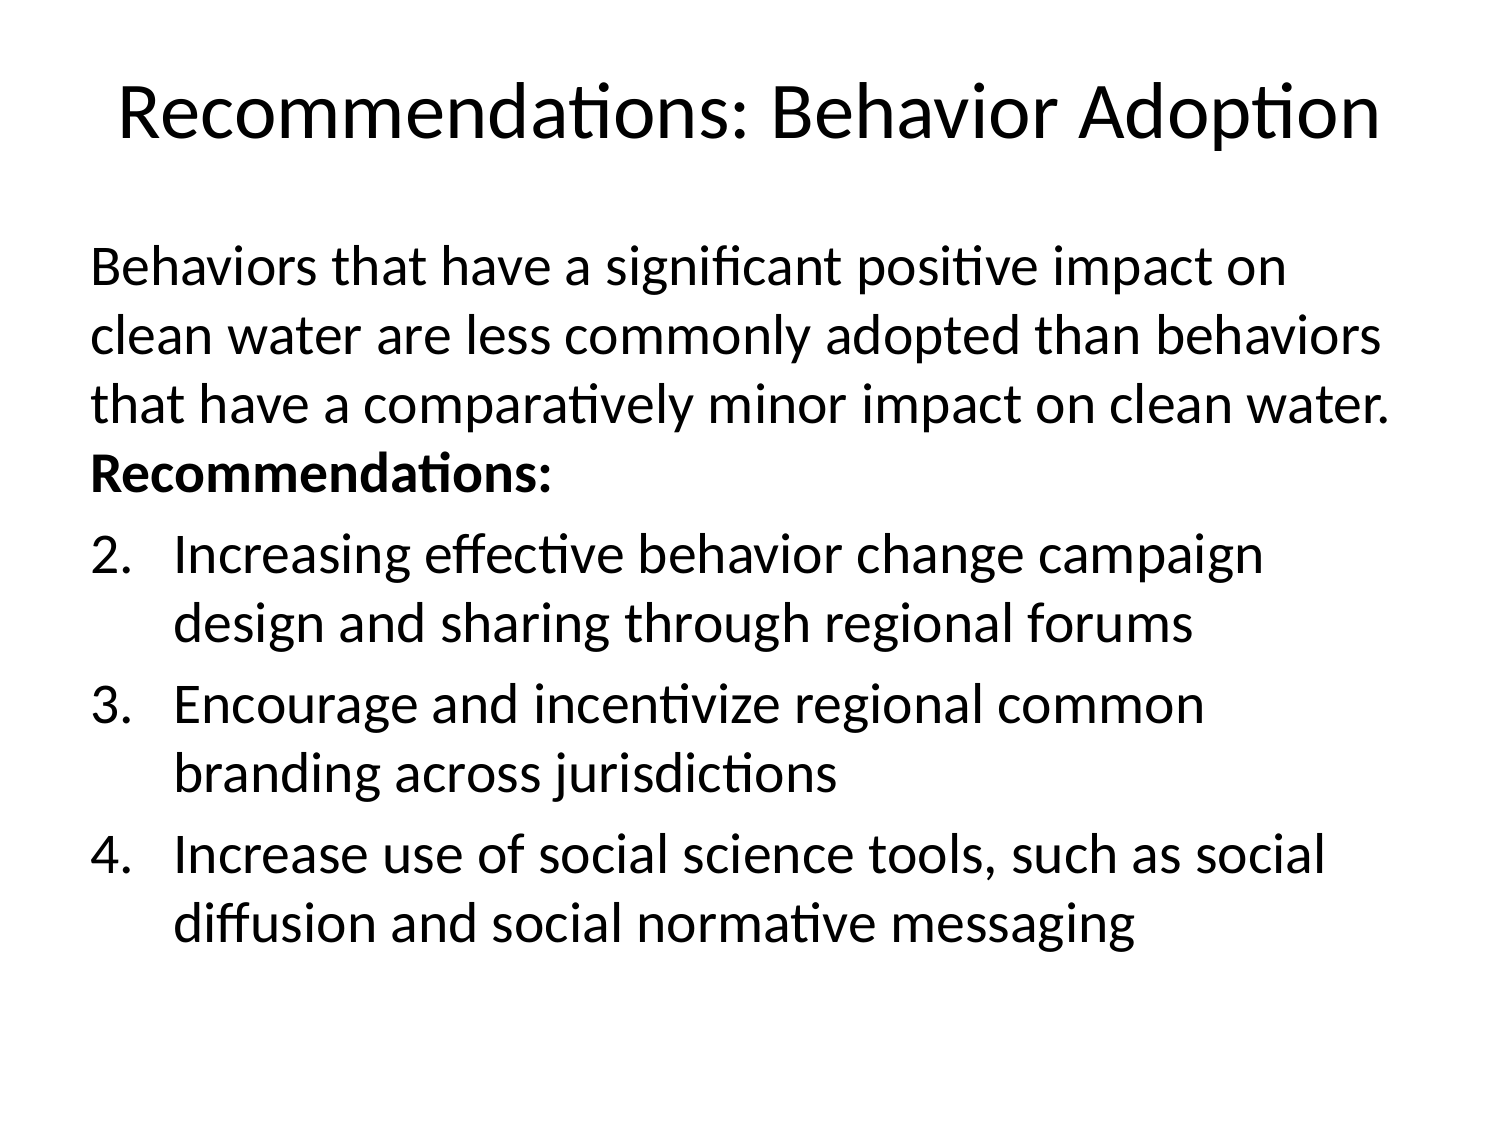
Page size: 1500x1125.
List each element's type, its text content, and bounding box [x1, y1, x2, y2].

list Behaviors that have a significant positive impact on clean water are less commonly adopted than behaviors that have a comparatively minor impact on clean water. Recommendations: Increasing effective behavior change campaign design and sharing through regional forums Encourage and incentivize regional common branding across jurisdictions Increase use of social science tools, such as social diffusion and social normative messaging [75, 220, 1425, 963]
title Recommendations: Behavior Adoption [24, 12, 1475, 200]
